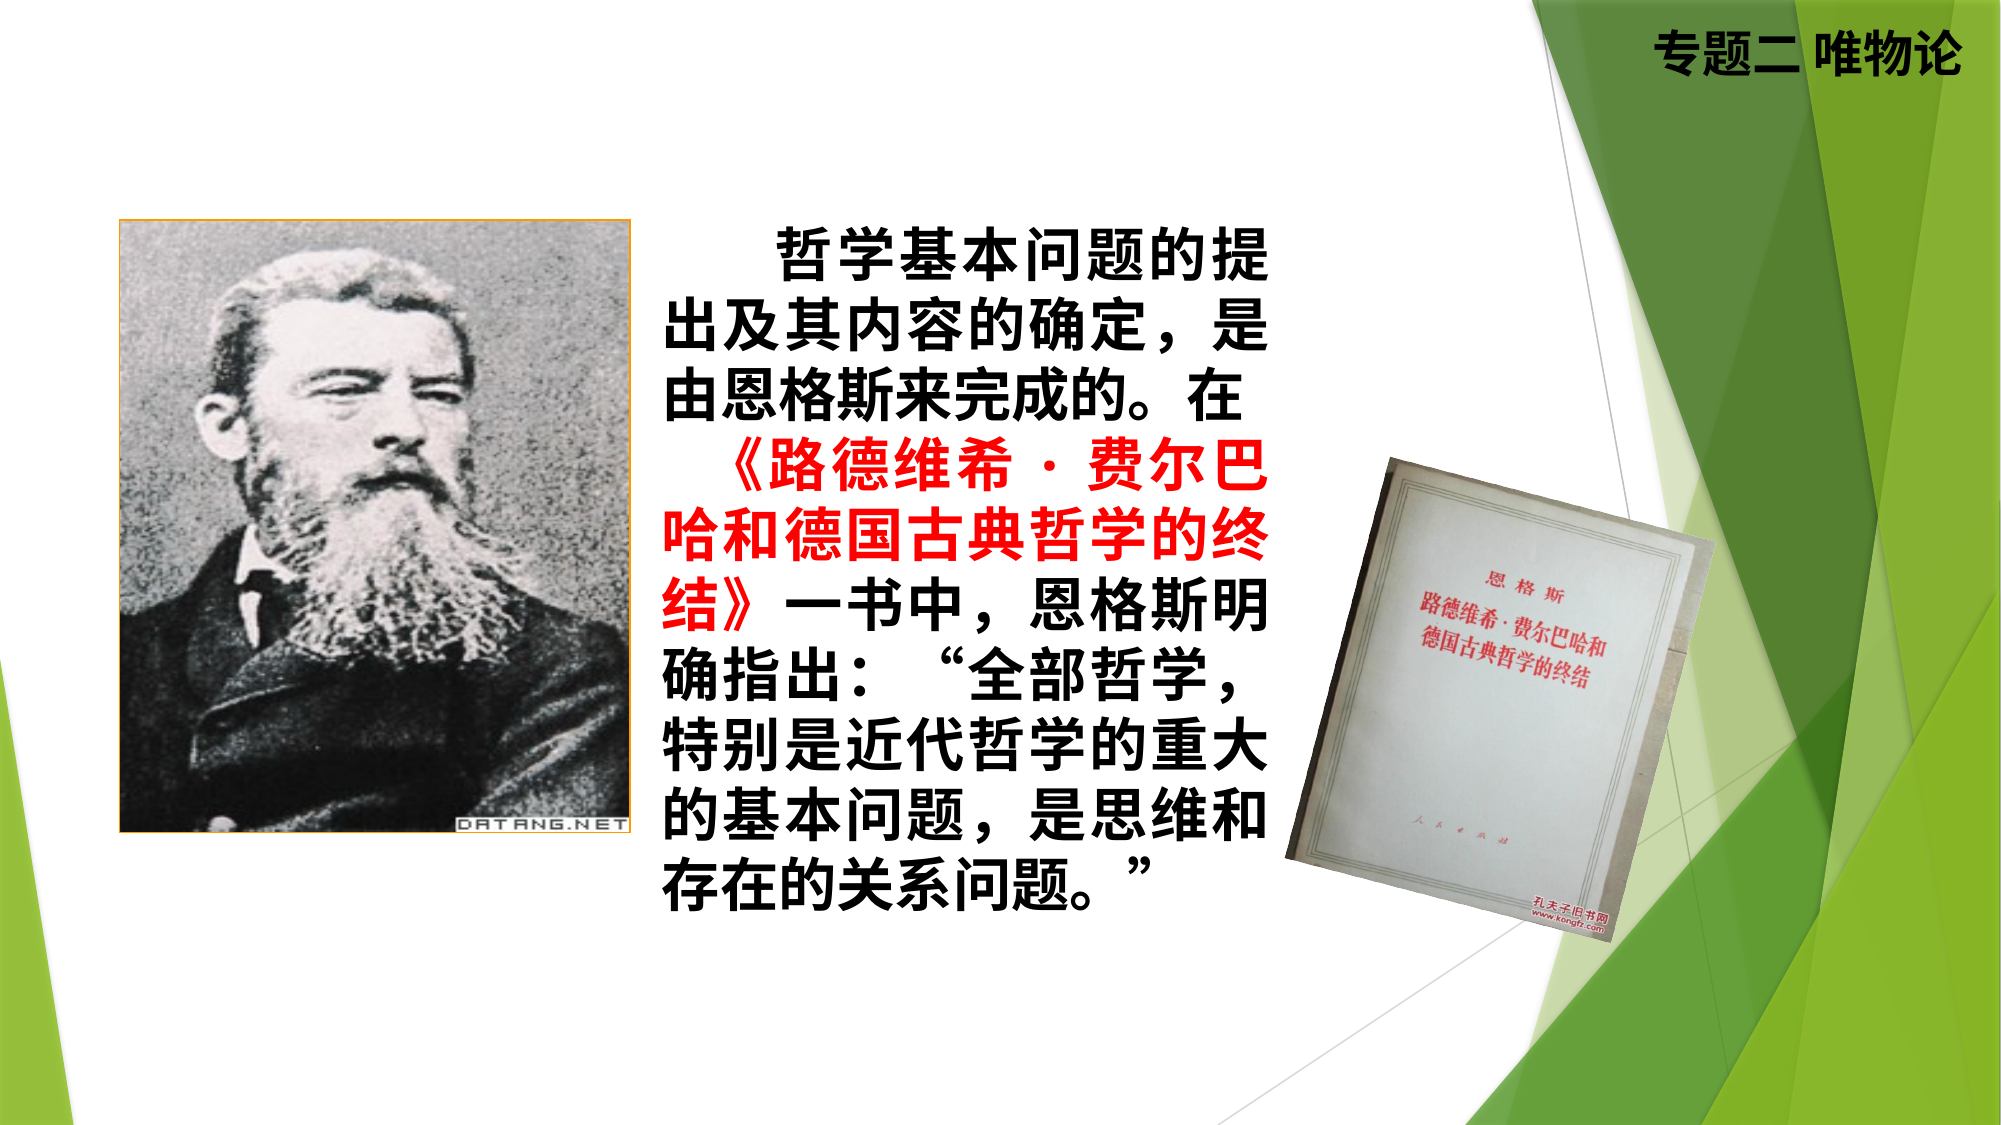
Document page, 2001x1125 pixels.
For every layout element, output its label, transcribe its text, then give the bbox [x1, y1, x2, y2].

picture [119, 220, 630, 833]
picture [1285, 457, 1715, 943]
text_box 哲学基本问题的提出及其内容的确定，是由恩格斯来完成的。在 《路德维希·费尔巴哈和德国古典哲学的终结》一书中，恩格斯明确指出：“全部哲学，特别是近代哲学的重大的基本问题，是思维和存在的关系问题。” [647, 210, 1285, 926]
